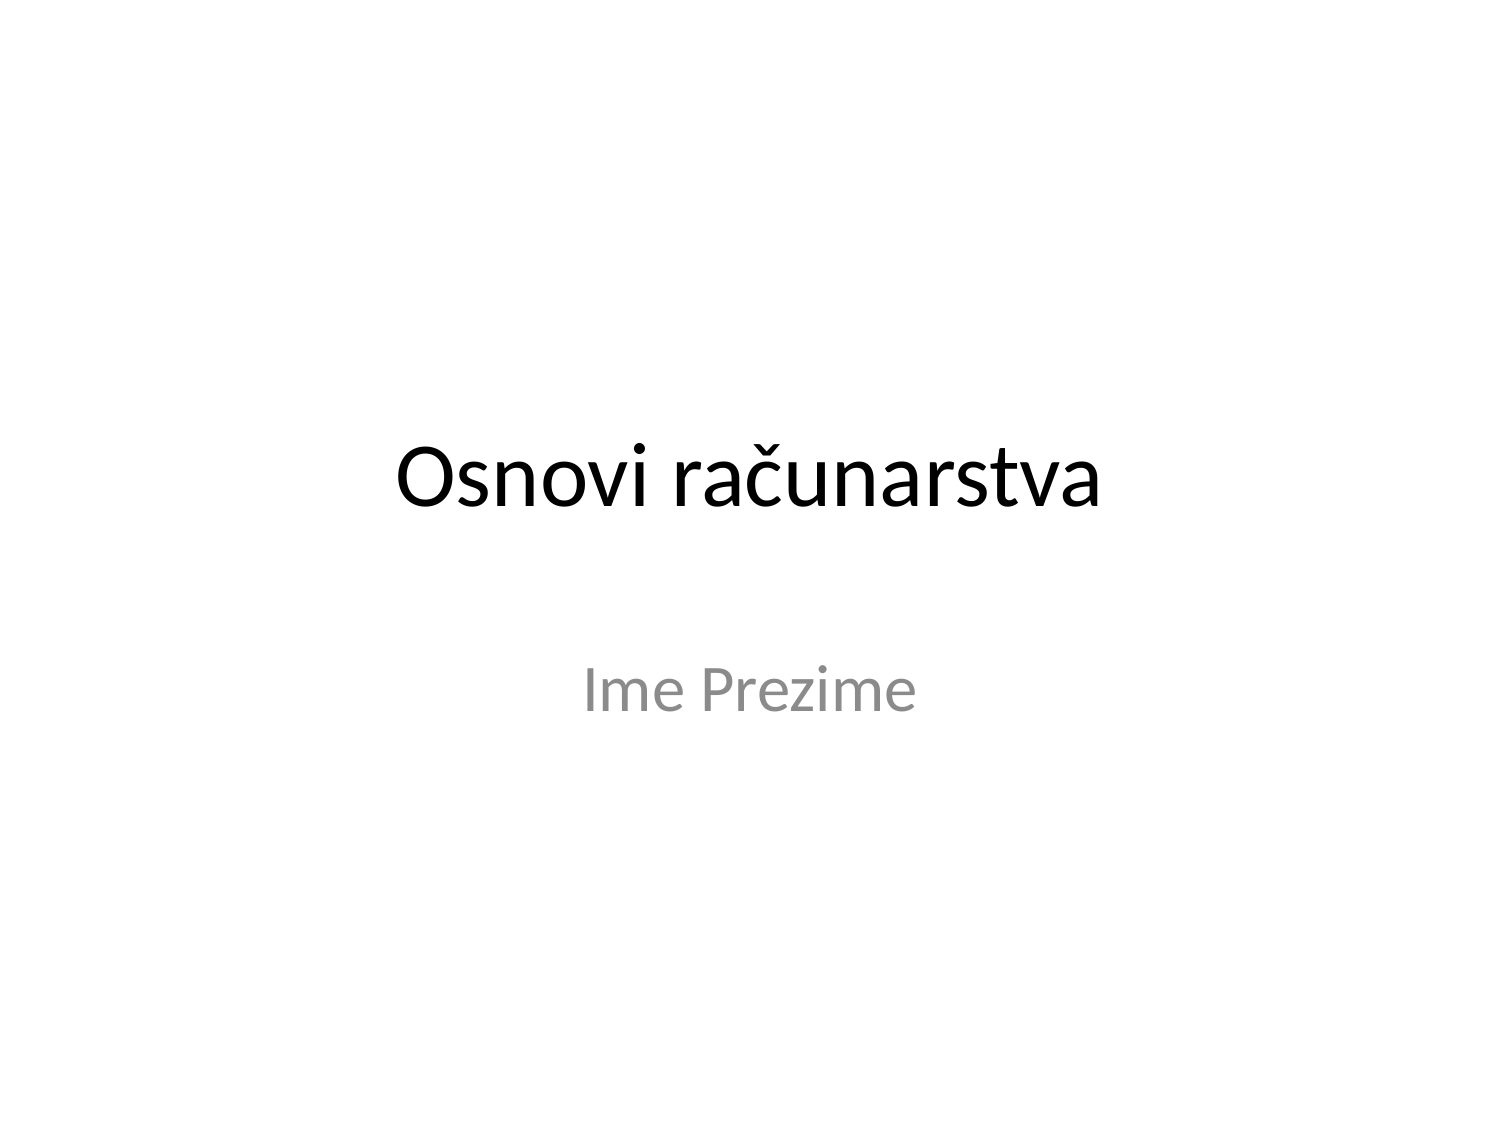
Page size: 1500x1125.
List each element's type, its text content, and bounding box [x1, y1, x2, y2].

subtitle Ime Prezime [225, 637, 1275, 925]
title Osnovi računarstva [112, 349, 1388, 591]
